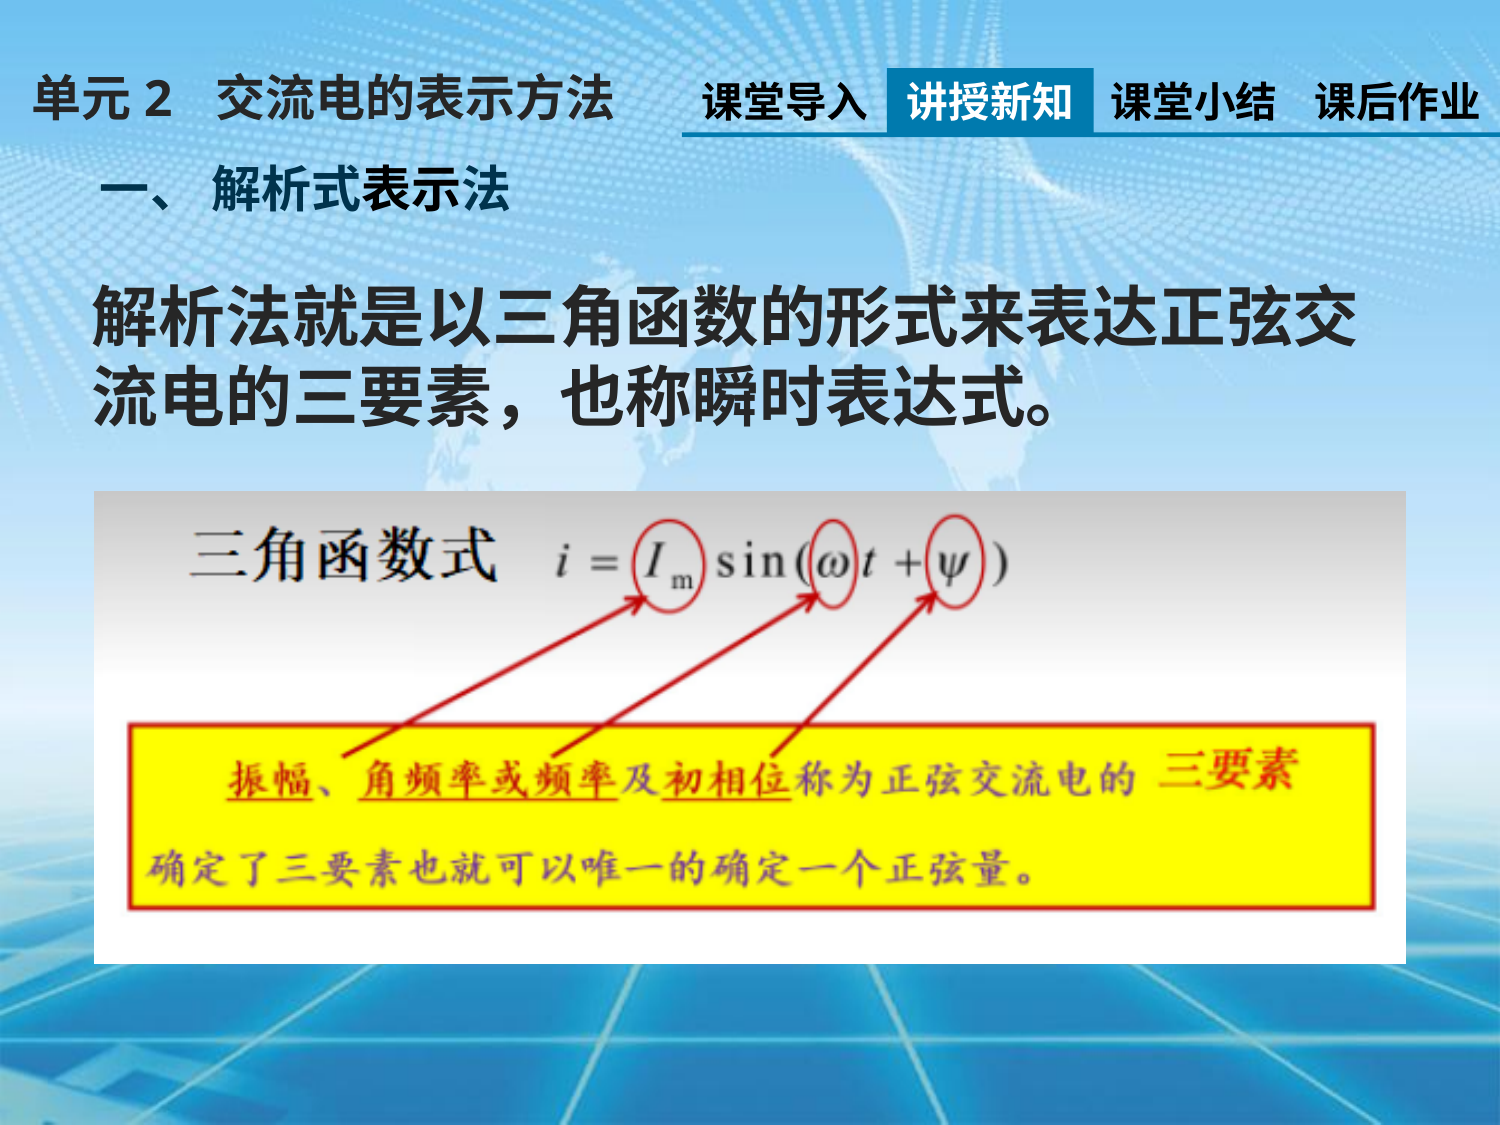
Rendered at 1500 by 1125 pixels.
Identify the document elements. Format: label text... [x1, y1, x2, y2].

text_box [16, 59, 1500, 135]
text_box 解析法就是以三角函数的形式来表达正弦交流电的三要素，也称瞬时表达式。 [76, 267, 1427, 1010]
picture [0, 0, 1500, 1125]
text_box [94, 491, 1406, 965]
text_box 一、 解析式表示法 [19, 173, 592, 287]
